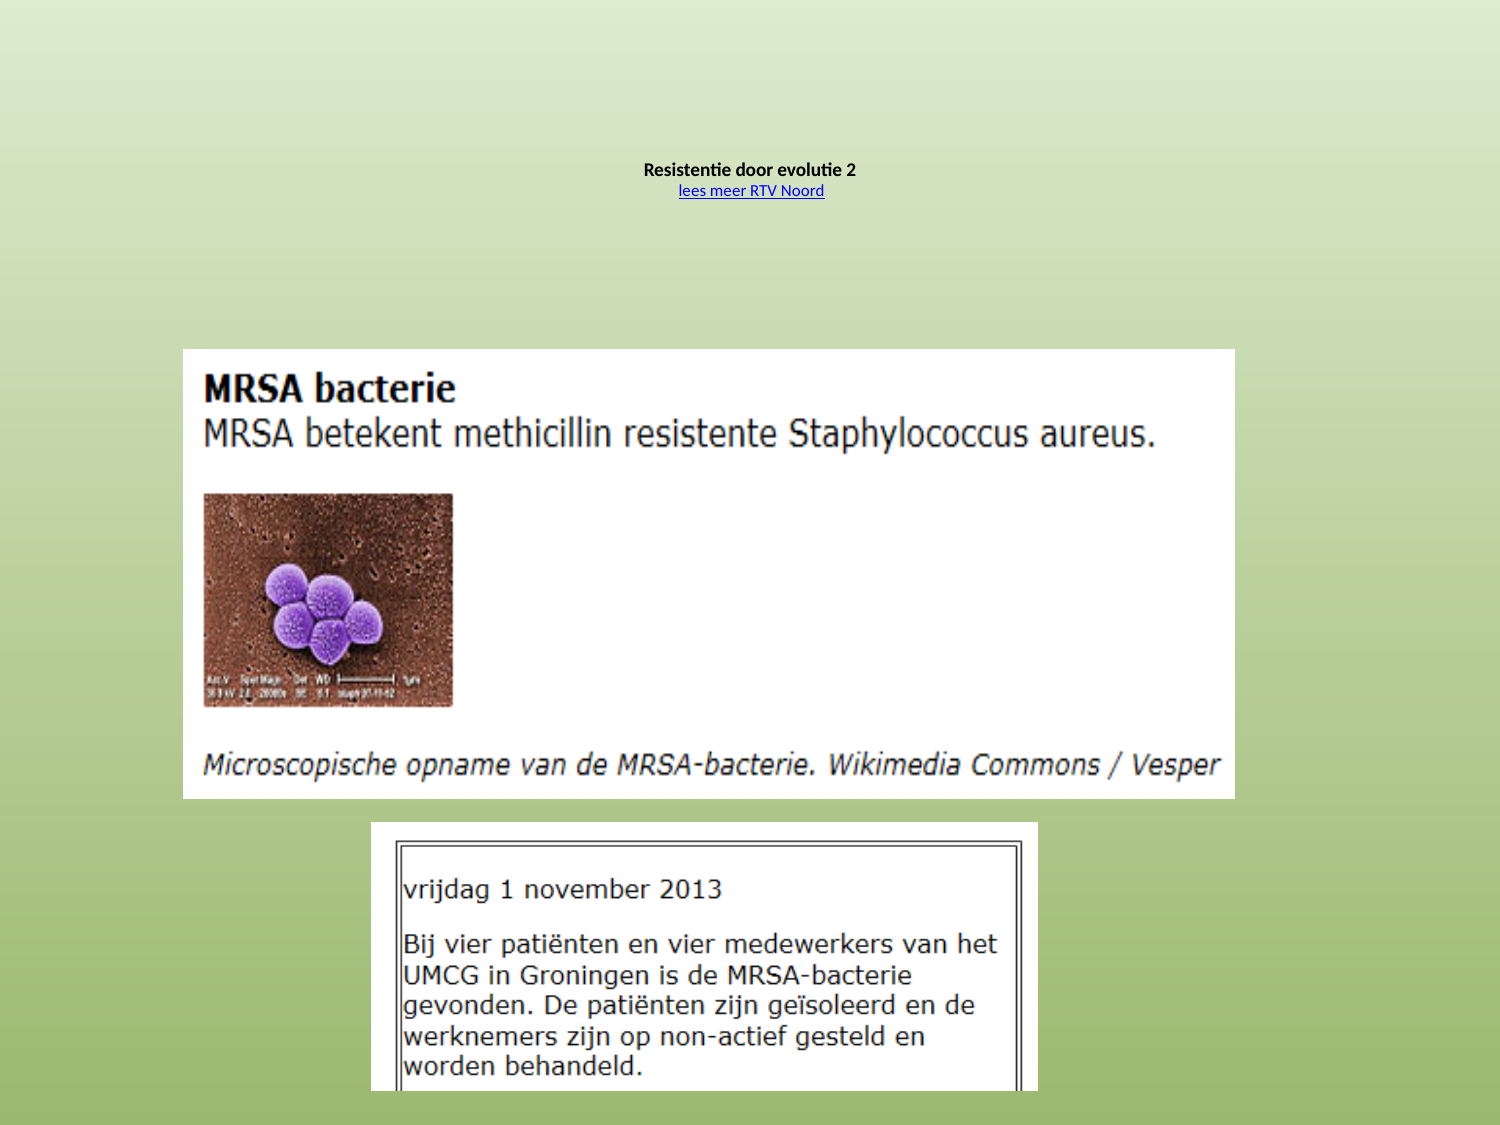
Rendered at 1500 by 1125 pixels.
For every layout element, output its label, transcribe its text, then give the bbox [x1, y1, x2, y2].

title Resistentie door evolutie 2 lees meer RTV Noord [75, 101, 1425, 256]
picture [371, 822, 1038, 1092]
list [182, 349, 1235, 799]
